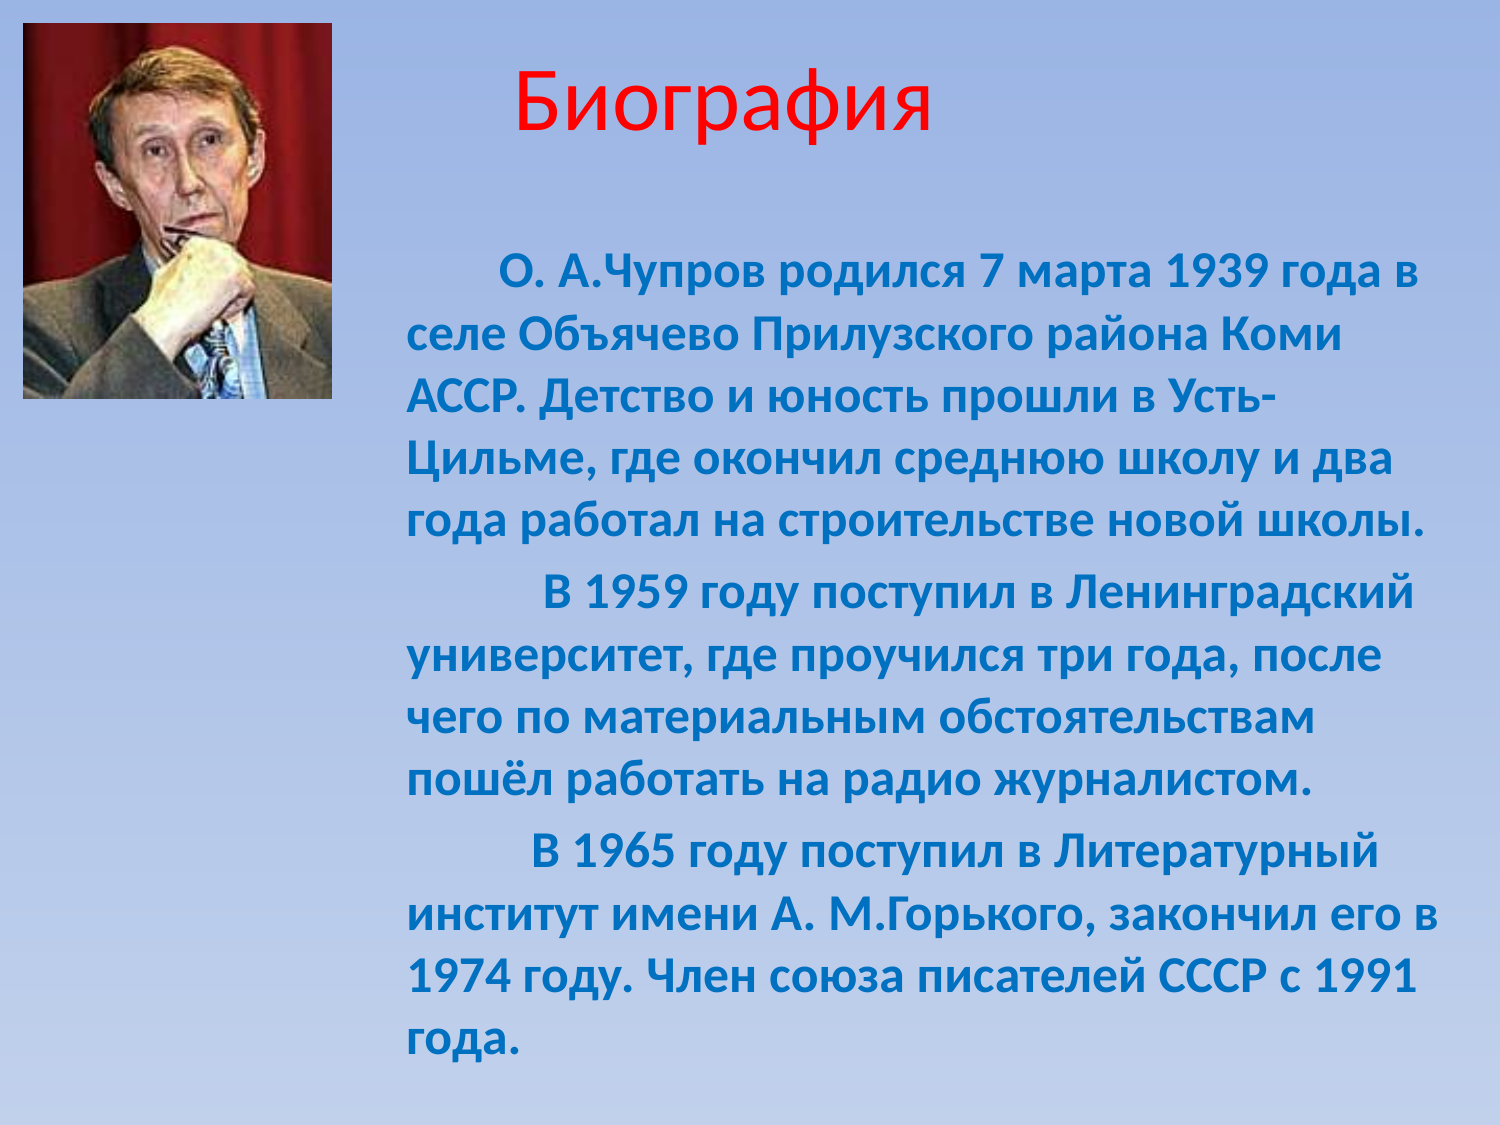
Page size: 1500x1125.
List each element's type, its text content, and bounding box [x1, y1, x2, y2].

picture [23, 23, 332, 399]
title Биография [70, 0, 1421, 188]
list О. А.Чупров родился 7 марта 1939 года в селе Объячево Прилузского района Коми АССР. Детство и юность прошли в Усть-Цильме, где окончил среднюю школу и два года работал на строительстве новой школы. В 1959 году поступил в Ленинградский университет, где проучился три года, после чего по материальным обстоятельствам пошёл работать на радио журналистом. В 1965 году поступил в Литературный институт имени А. М.Горького, закончил его в 1974 году. Член союза писателей СССР с 1991 года. [339, 175, 1465, 1090]
